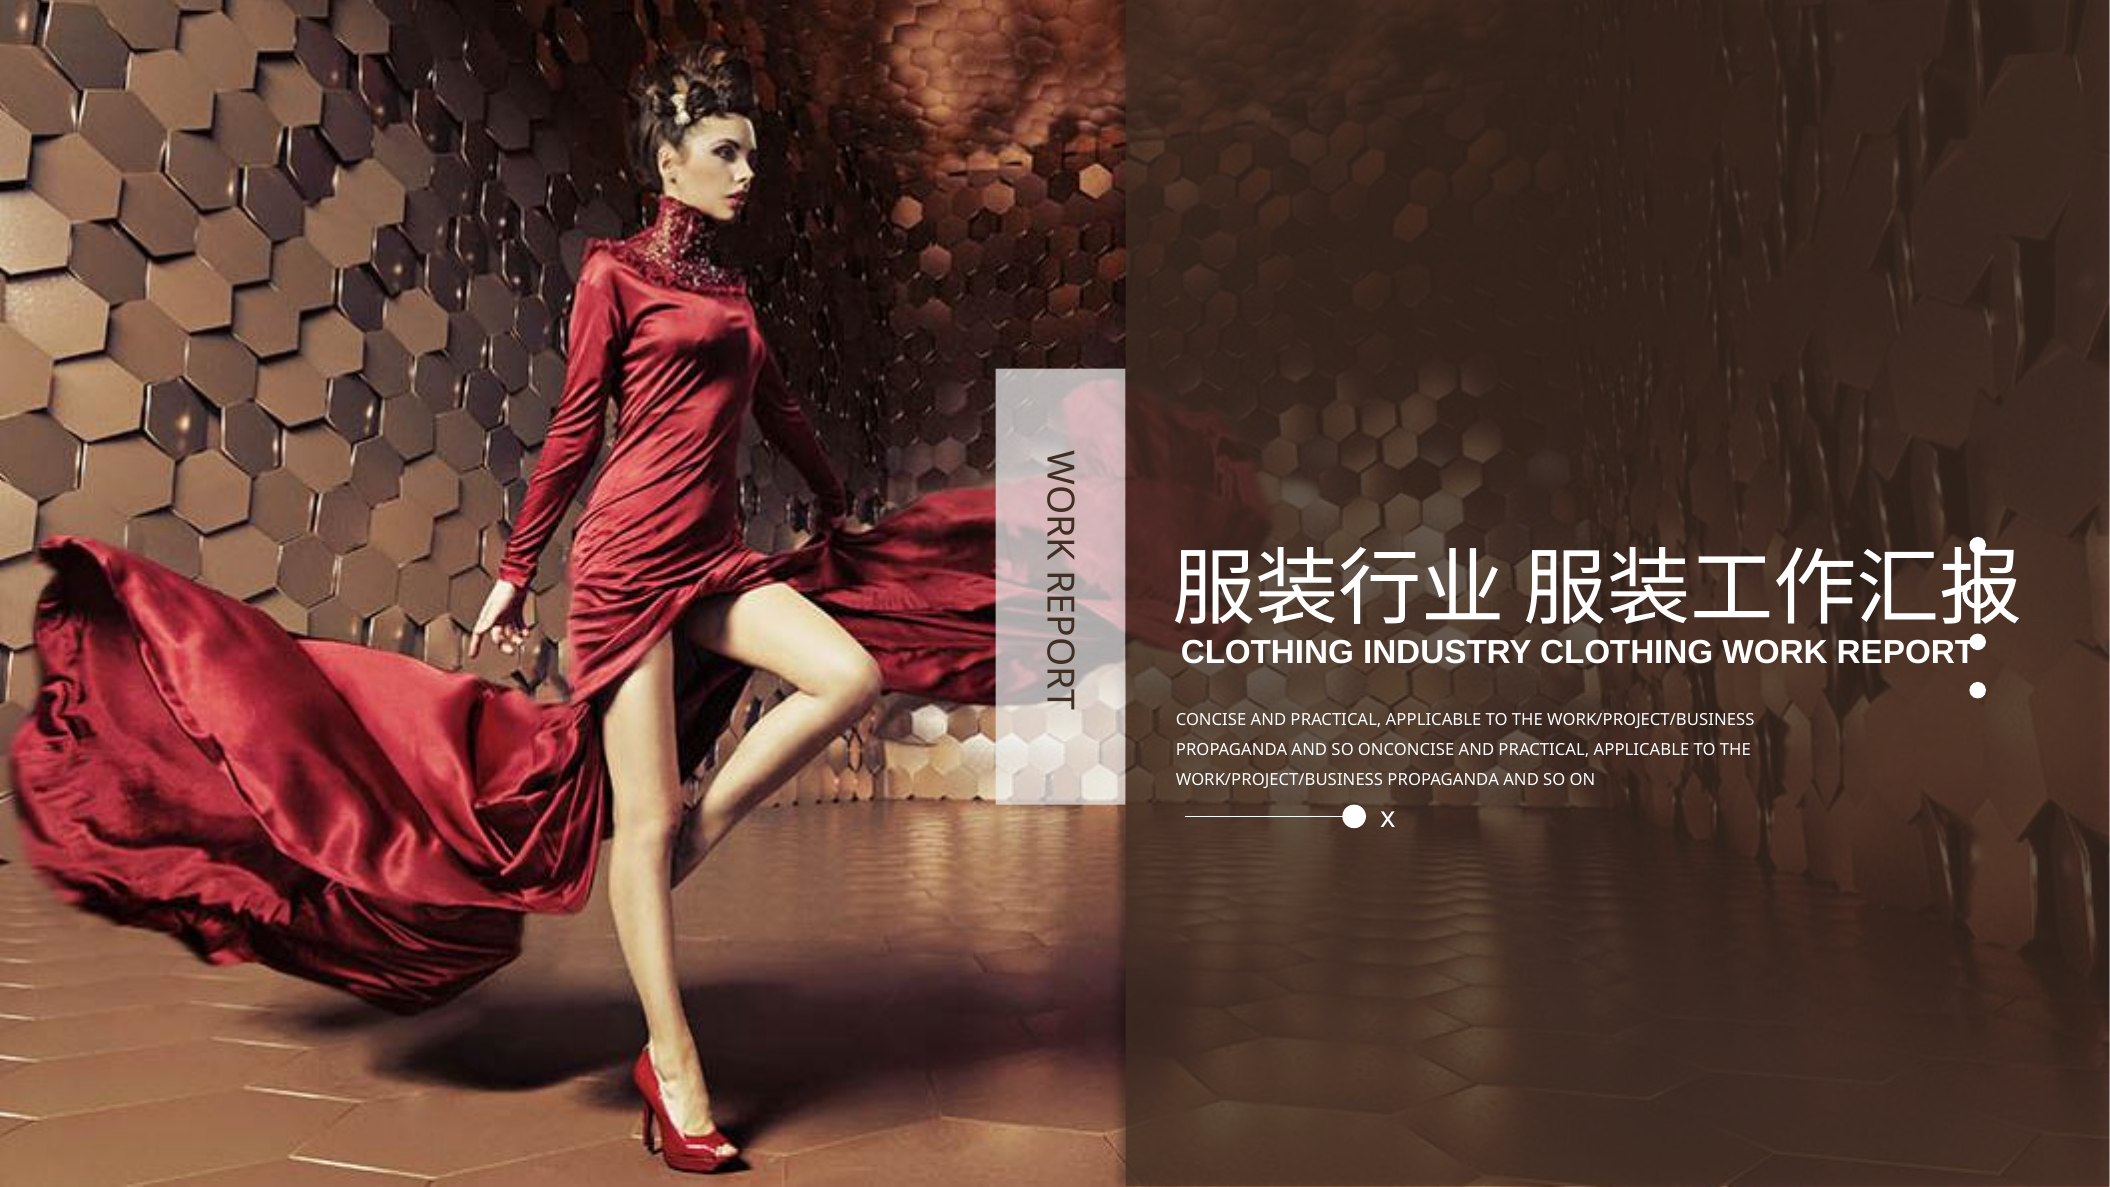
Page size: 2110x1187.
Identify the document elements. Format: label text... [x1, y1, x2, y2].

text_box [0, 0, 1113, 1187]
text_box [995, 368, 1126, 806]
text_box [1968, 535, 1988, 555]
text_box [1184, 804, 1366, 829]
text_box [1968, 680, 1988, 700]
text_box 服装行业 服装工作汇报 [1157, 527, 2039, 642]
text_box CONCISE AND PRACTICAL, APPLICABLE TO THE WORK/PROJECT/BUSINESS PROPAGANDA AND SO ONCONCISE AND PRACTICAL, APPLICABLE TO THE WORK/PROJECT/BUSINESS PROPAGANDA AND SO ON [1161, 691, 1799, 796]
text_box [1125, 0, 2110, 1187]
text_box [1968, 632, 1988, 652]
text_box WORK REPORT [1016, 435, 1093, 726]
text_box CLOTHING INDUSTRY CLOTHING WORK REPORT [1166, 642, 1992, 678]
text_box x [1365, 791, 1411, 841]
text_box [1963, 579, 1992, 608]
